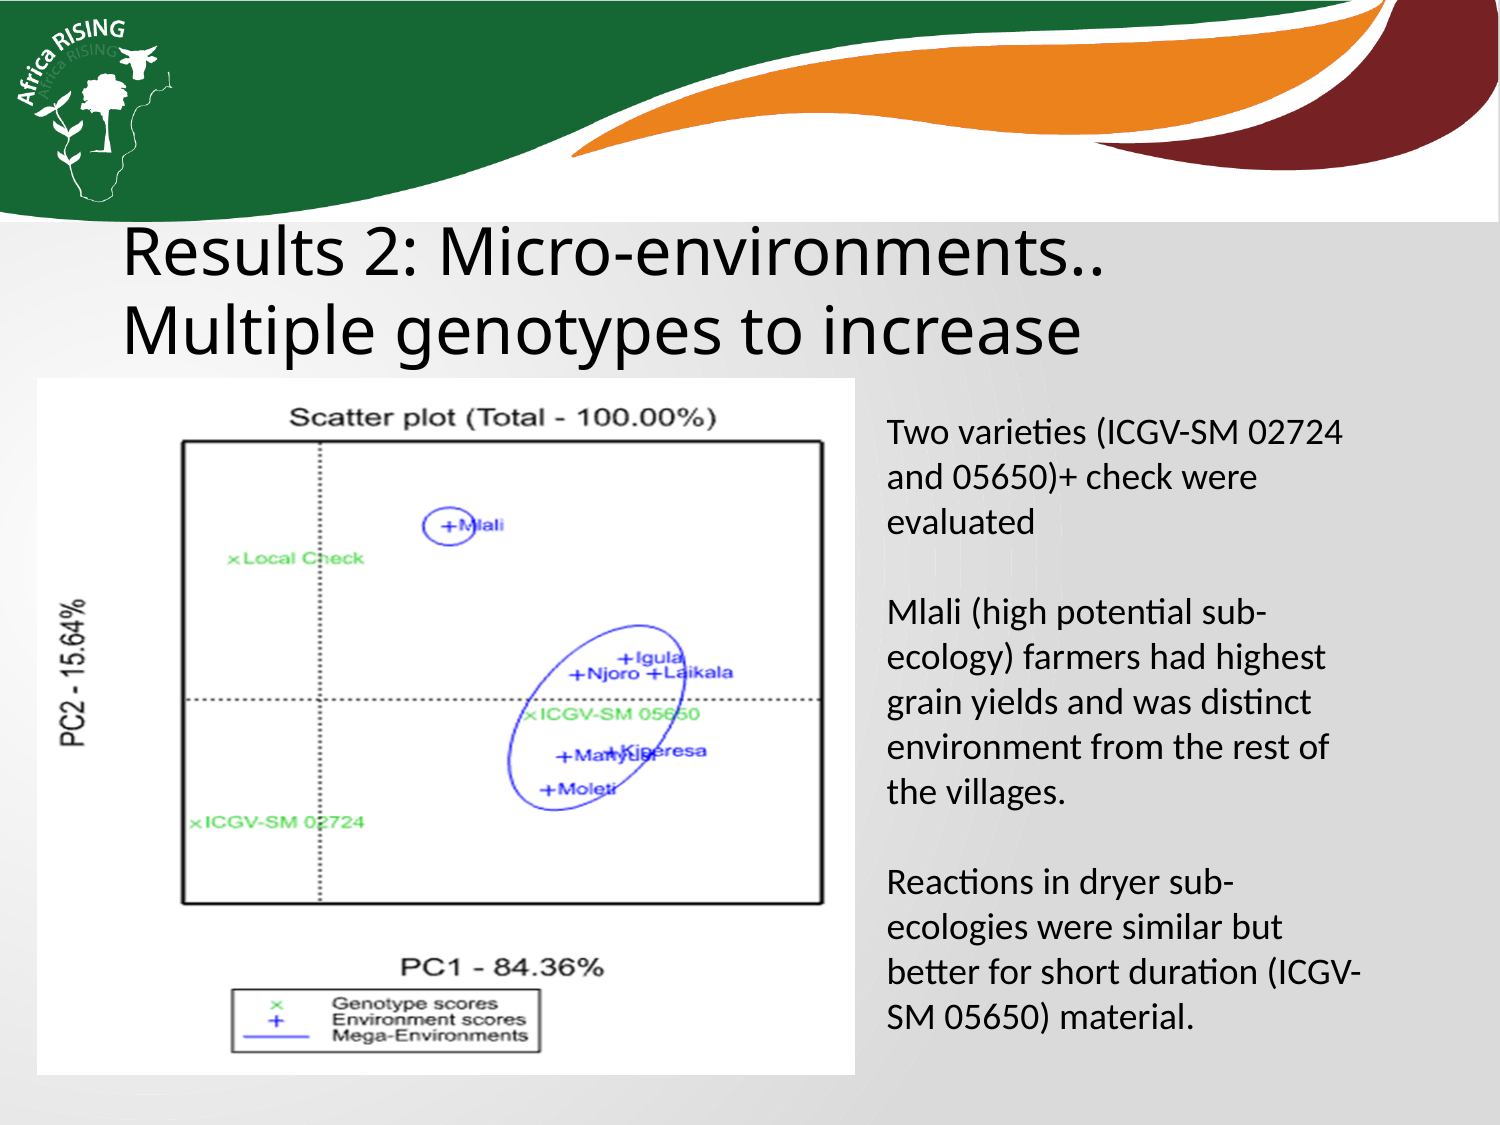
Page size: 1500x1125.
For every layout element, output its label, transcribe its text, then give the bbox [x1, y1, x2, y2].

picture [36, 377, 856, 1076]
text_box Two varieties (ICGV-SM 02724 and 05650)+ check were evaluated Mlali (high potential sub-ecology) farmers had highest grain yields and was distinct environment from the rest of the villages. Reactions in dryer sub-ecologies were similar but better for short duration (ICGV-SM 05650) material. [866, 399, 1392, 1045]
list Results 2: Micro-environments.. Multiple genotypes to increase specificity. groundnut [87, 201, 1363, 339]
picture [0, 0, 1499, 222]
